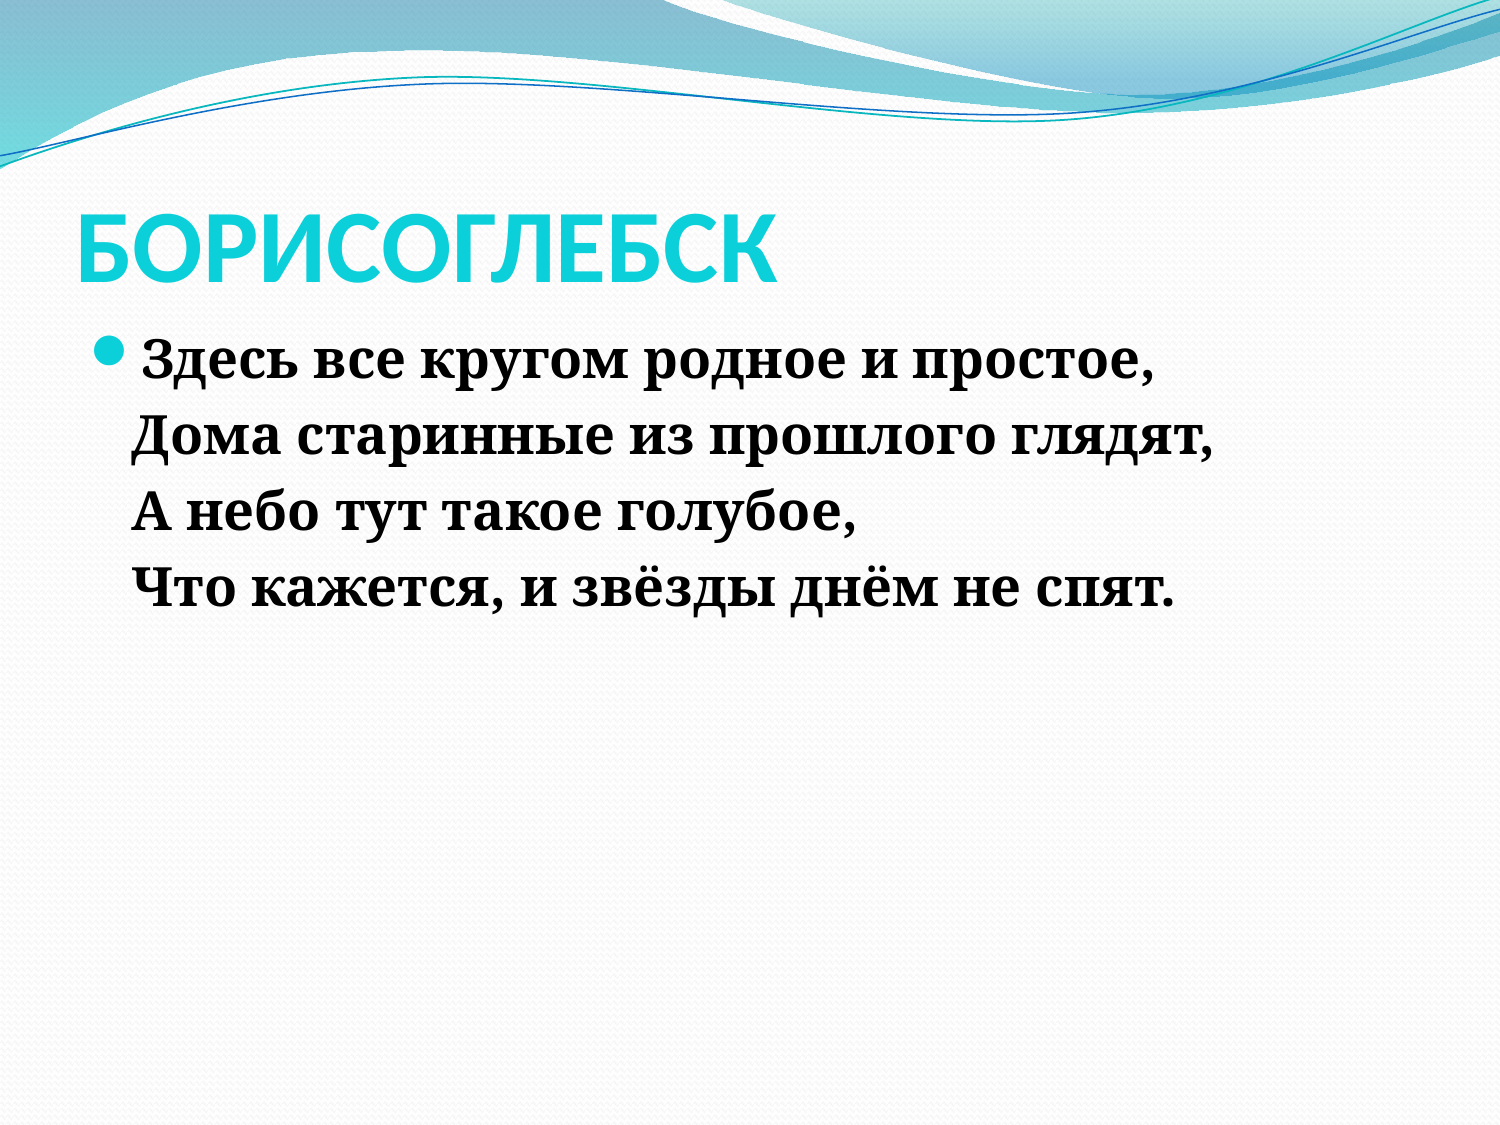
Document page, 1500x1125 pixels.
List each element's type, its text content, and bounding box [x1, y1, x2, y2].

title БОРИСОГЛЕБСК [75, 115, 1425, 303]
list Здесь все кругом родное и простое, Дома старинные из прошлого глядят, А небо тут такое голубое, Что кажется, и звёзды днём не спят. [75, 317, 1425, 1038]
